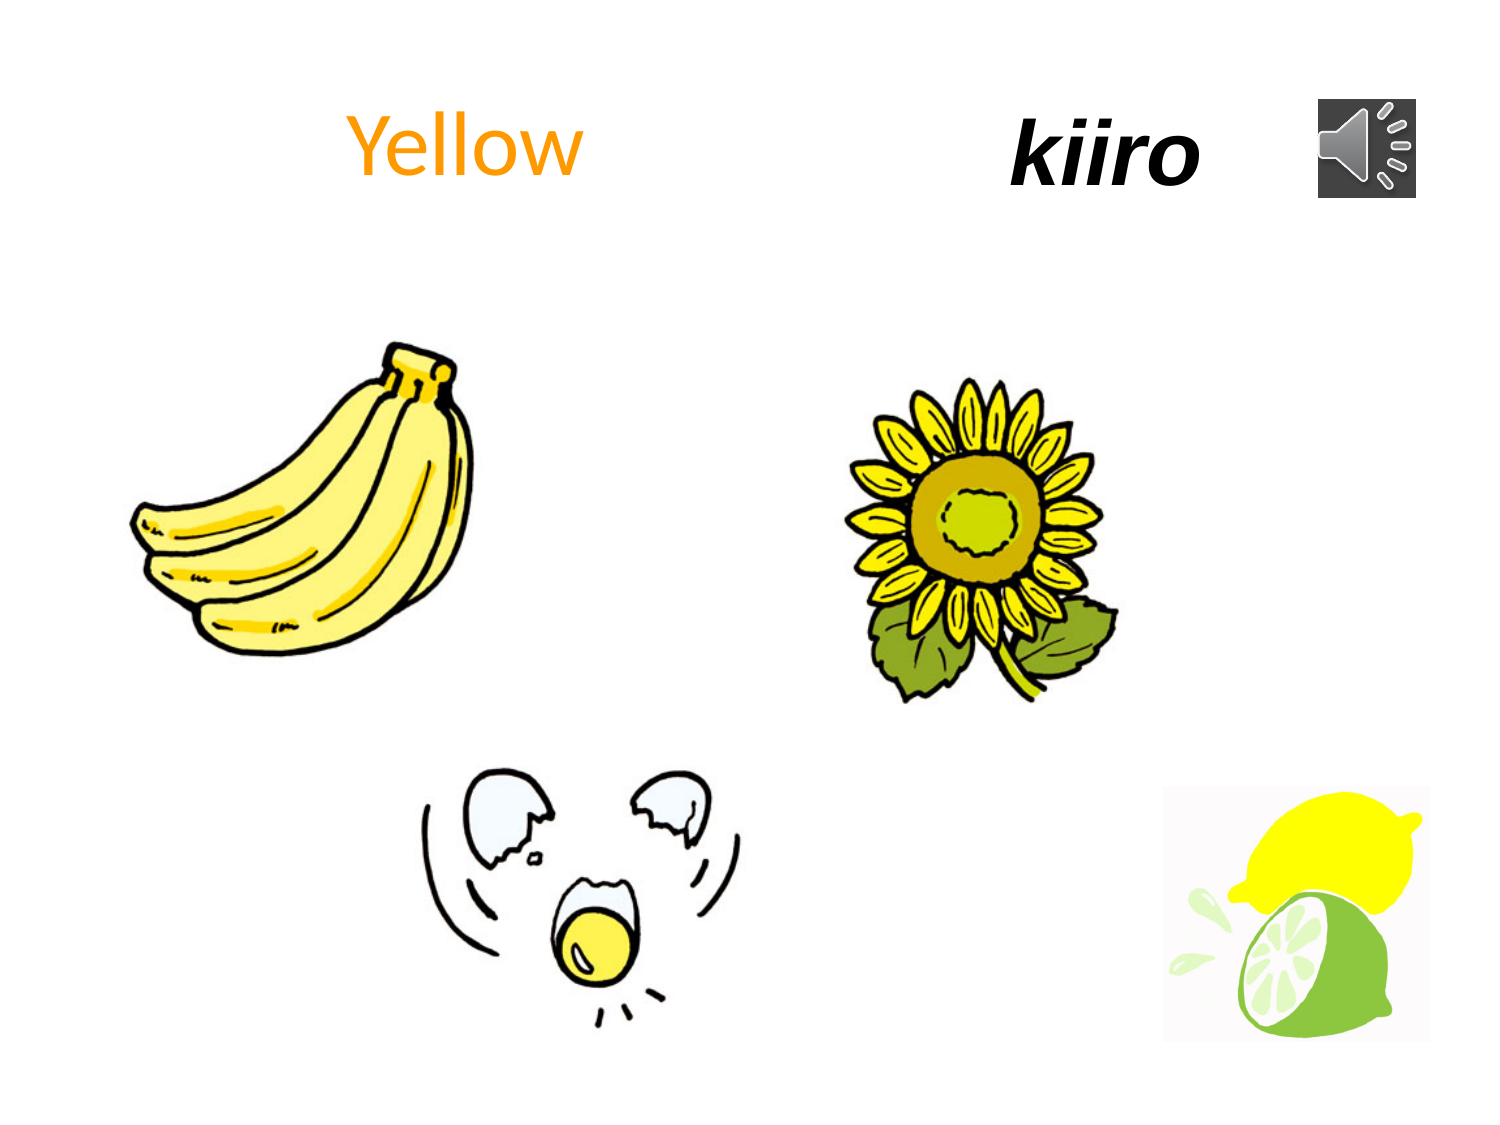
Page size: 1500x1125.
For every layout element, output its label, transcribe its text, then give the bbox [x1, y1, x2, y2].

text_box kiiro [785, 54, 1427, 243]
picture [820, 373, 1141, 722]
picture [1163, 786, 1430, 1042]
picture [1316, 98, 1418, 199]
picture [407, 751, 762, 1040]
title Yellow [75, 45, 857, 233]
picture [111, 337, 491, 675]
